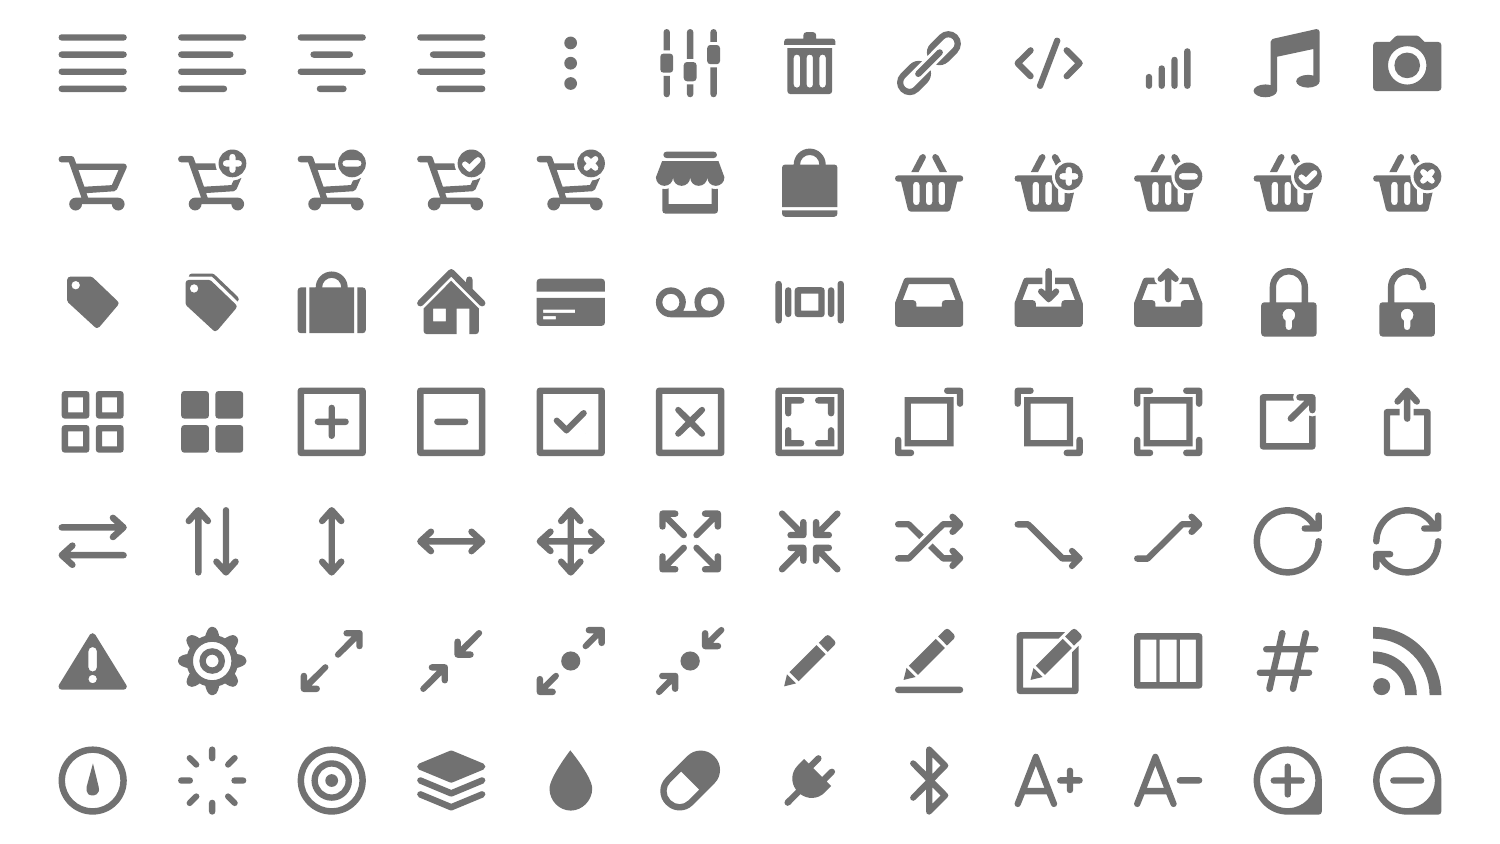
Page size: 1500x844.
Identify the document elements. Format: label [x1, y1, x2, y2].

text_box [663, 151, 717, 159]
text_box [1024, 397, 1074, 447]
text_box [436, 85, 486, 93]
text_box [1259, 394, 1316, 450]
text_box [61, 425, 90, 453]
text_box [417, 34, 486, 41]
text_box [903, 667, 916, 680]
text_box [1134, 753, 1177, 808]
text_box [1014, 387, 1034, 407]
text_box [1389, 154, 1405, 173]
text_box [178, 68, 247, 75]
text_box [58, 34, 127, 41]
text_box [297, 68, 366, 75]
text_box [536, 507, 605, 576]
text_box [938, 628, 955, 646]
text_box [1014, 277, 1083, 327]
text_box [1171, 154, 1181, 166]
text_box [564, 36, 578, 50]
text_box [1253, 746, 1322, 815]
text_box [1134, 387, 1154, 407]
text_box [1063, 47, 1083, 80]
text_box [827, 287, 835, 318]
text_box [582, 626, 605, 650]
text_box [457, 149, 486, 178]
text_box [536, 297, 605, 326]
text_box [1051, 154, 1061, 166]
text_box [1294, 162, 1322, 191]
text_box [1134, 436, 1154, 457]
text_box [536, 672, 560, 696]
text_box [932, 154, 947, 173]
text_box [316, 85, 347, 93]
text_box [95, 391, 124, 419]
text_box [1176, 777, 1203, 784]
text_box [784, 674, 797, 687]
text_box [1063, 436, 1083, 457]
text_box [662, 188, 718, 214]
text_box [655, 387, 725, 457]
text_box [231, 777, 247, 784]
text_box [782, 210, 838, 217]
text_box [1055, 162, 1083, 191]
text_box [417, 155, 484, 211]
text_box [1379, 268, 1435, 337]
text_box [1373, 746, 1442, 815]
text_box [417, 387, 486, 457]
text_box [1253, 507, 1322, 576]
text_box [318, 507, 345, 576]
text_box [225, 793, 238, 807]
text_box [655, 161, 725, 186]
text_box [297, 387, 366, 457]
text_box [417, 68, 486, 75]
text_box [1269, 154, 1285, 173]
text_box [660, 750, 721, 811]
text_box [178, 34, 247, 41]
text_box [659, 544, 687, 573]
text_box [1184, 48, 1191, 89]
text_box [309, 271, 355, 334]
text_box [895, 513, 964, 562]
text_box [1171, 56, 1178, 89]
text_box [178, 85, 228, 93]
text_box [1413, 162, 1442, 191]
text_box [185, 279, 237, 332]
text_box [911, 154, 926, 173]
text_box [297, 34, 366, 41]
text_box [58, 85, 127, 93]
text_box [1038, 268, 1060, 303]
text_box [1253, 175, 1314, 212]
text_box [686, 29, 694, 59]
text_box [215, 391, 244, 419]
text_box [1014, 521, 1083, 570]
text_box [915, 49, 943, 78]
text_box [213, 507, 239, 576]
text_box [357, 287, 366, 334]
text_box [1157, 268, 1179, 303]
text_box [1410, 154, 1420, 166]
text_box [785, 287, 792, 318]
text_box [910, 746, 949, 815]
text_box [417, 791, 486, 811]
text_box [1261, 268, 1317, 337]
text_box [1183, 387, 1203, 407]
text_box [178, 51, 234, 58]
text_box [208, 799, 216, 815]
text_box [420, 664, 448, 693]
text_box [181, 391, 209, 419]
text_box [895, 686, 964, 694]
text_box [686, 84, 694, 98]
text_box [663, 75, 670, 98]
text_box [1373, 35, 1442, 92]
text_box [429, 51, 486, 58]
text_box [782, 148, 838, 208]
text_box [1036, 37, 1061, 89]
text_box [225, 754, 238, 768]
text_box [1373, 538, 1442, 576]
text_box [683, 62, 697, 82]
text_box [564, 56, 578, 70]
text_box [787, 48, 833, 95]
text_box [1014, 753, 1058, 808]
text_box [1030, 154, 1046, 173]
text_box [1373, 507, 1442, 545]
text_box [536, 387, 605, 457]
text_box [895, 175, 964, 212]
text_box [186, 754, 200, 768]
text_box [1145, 73, 1153, 89]
text_box [794, 287, 825, 318]
text_box [812, 544, 841, 573]
text_box [186, 793, 200, 807]
text_box [1183, 436, 1203, 457]
text_box [1057, 767, 1083, 794]
text_box [58, 746, 127, 815]
text_box [926, 31, 961, 66]
text_box [707, 45, 721, 65]
text_box [789, 645, 826, 682]
text_box [1065, 628, 1082, 646]
text_box [178, 777, 193, 784]
text_box [784, 755, 836, 806]
text_box [58, 633, 127, 690]
text_box [1150, 154, 1165, 173]
text_box [818, 635, 836, 652]
text_box [58, 156, 127, 211]
text_box [215, 425, 244, 453]
text_box [417, 750, 486, 783]
text_box [701, 626, 725, 650]
text_box [1383, 408, 1431, 457]
text_box [338, 149, 366, 178]
text_box [710, 67, 717, 98]
text_box [897, 60, 932, 96]
text_box [1134, 513, 1203, 562]
text_box [417, 777, 486, 797]
text_box [775, 387, 844, 457]
text_box [928, 543, 964, 570]
text_box [680, 651, 700, 671]
text_box [693, 510, 722, 539]
text_box [95, 425, 124, 453]
text_box [784, 32, 836, 45]
text_box [663, 29, 670, 51]
text_box [1014, 175, 1074, 212]
text_box [1134, 277, 1203, 327]
text_box [67, 276, 119, 328]
text_box [58, 51, 127, 58]
text_box [904, 397, 954, 447]
text_box [895, 277, 964, 327]
text_box [178, 155, 245, 211]
text_box [536, 155, 603, 211]
text_box [185, 507, 212, 576]
text_box [188, 273, 239, 302]
text_box [908, 638, 945, 675]
text_box [297, 287, 307, 334]
text_box [693, 544, 722, 573]
text_box [1143, 397, 1193, 447]
text_box [181, 425, 209, 453]
text_box [564, 77, 578, 90]
text_box [58, 68, 127, 75]
text_box [1174, 162, 1203, 191]
text_box [423, 280, 479, 335]
text_box [1158, 65, 1165, 89]
text_box [1014, 47, 1034, 80]
text_box [1290, 154, 1300, 166]
text_box [310, 51, 354, 58]
text_box [1394, 387, 1420, 422]
text_box [577, 149, 605, 178]
text_box [1134, 175, 1194, 212]
text_box [549, 750, 593, 811]
text_box [300, 664, 329, 693]
text_box [178, 626, 247, 696]
text_box [1253, 29, 1320, 98]
text_box [655, 287, 725, 318]
text_box [1373, 175, 1433, 212]
text_box [775, 280, 782, 324]
text_box [561, 651, 581, 671]
text_box [61, 391, 90, 419]
text_box [297, 746, 366, 815]
text_box [297, 155, 364, 211]
text_box [812, 510, 841, 539]
text_box [655, 672, 679, 696]
text_box [837, 280, 844, 324]
text_box [895, 436, 915, 457]
text_box [778, 544, 807, 573]
text_box [58, 542, 127, 568]
text_box [1373, 626, 1442, 696]
text_box [58, 514, 127, 541]
text_box [334, 630, 363, 658]
text_box [710, 29, 717, 42]
text_box [454, 630, 483, 658]
text_box [778, 510, 807, 539]
text_box [944, 387, 964, 407]
text_box [208, 746, 216, 762]
text_box [536, 278, 605, 292]
text_box [1016, 632, 1079, 695]
text_box [659, 510, 687, 539]
text_box [218, 149, 247, 178]
text_box [660, 53, 674, 73]
text_box [417, 528, 486, 555]
text_box [1256, 630, 1319, 693]
text_box [1134, 633, 1203, 689]
text_box [417, 269, 486, 307]
